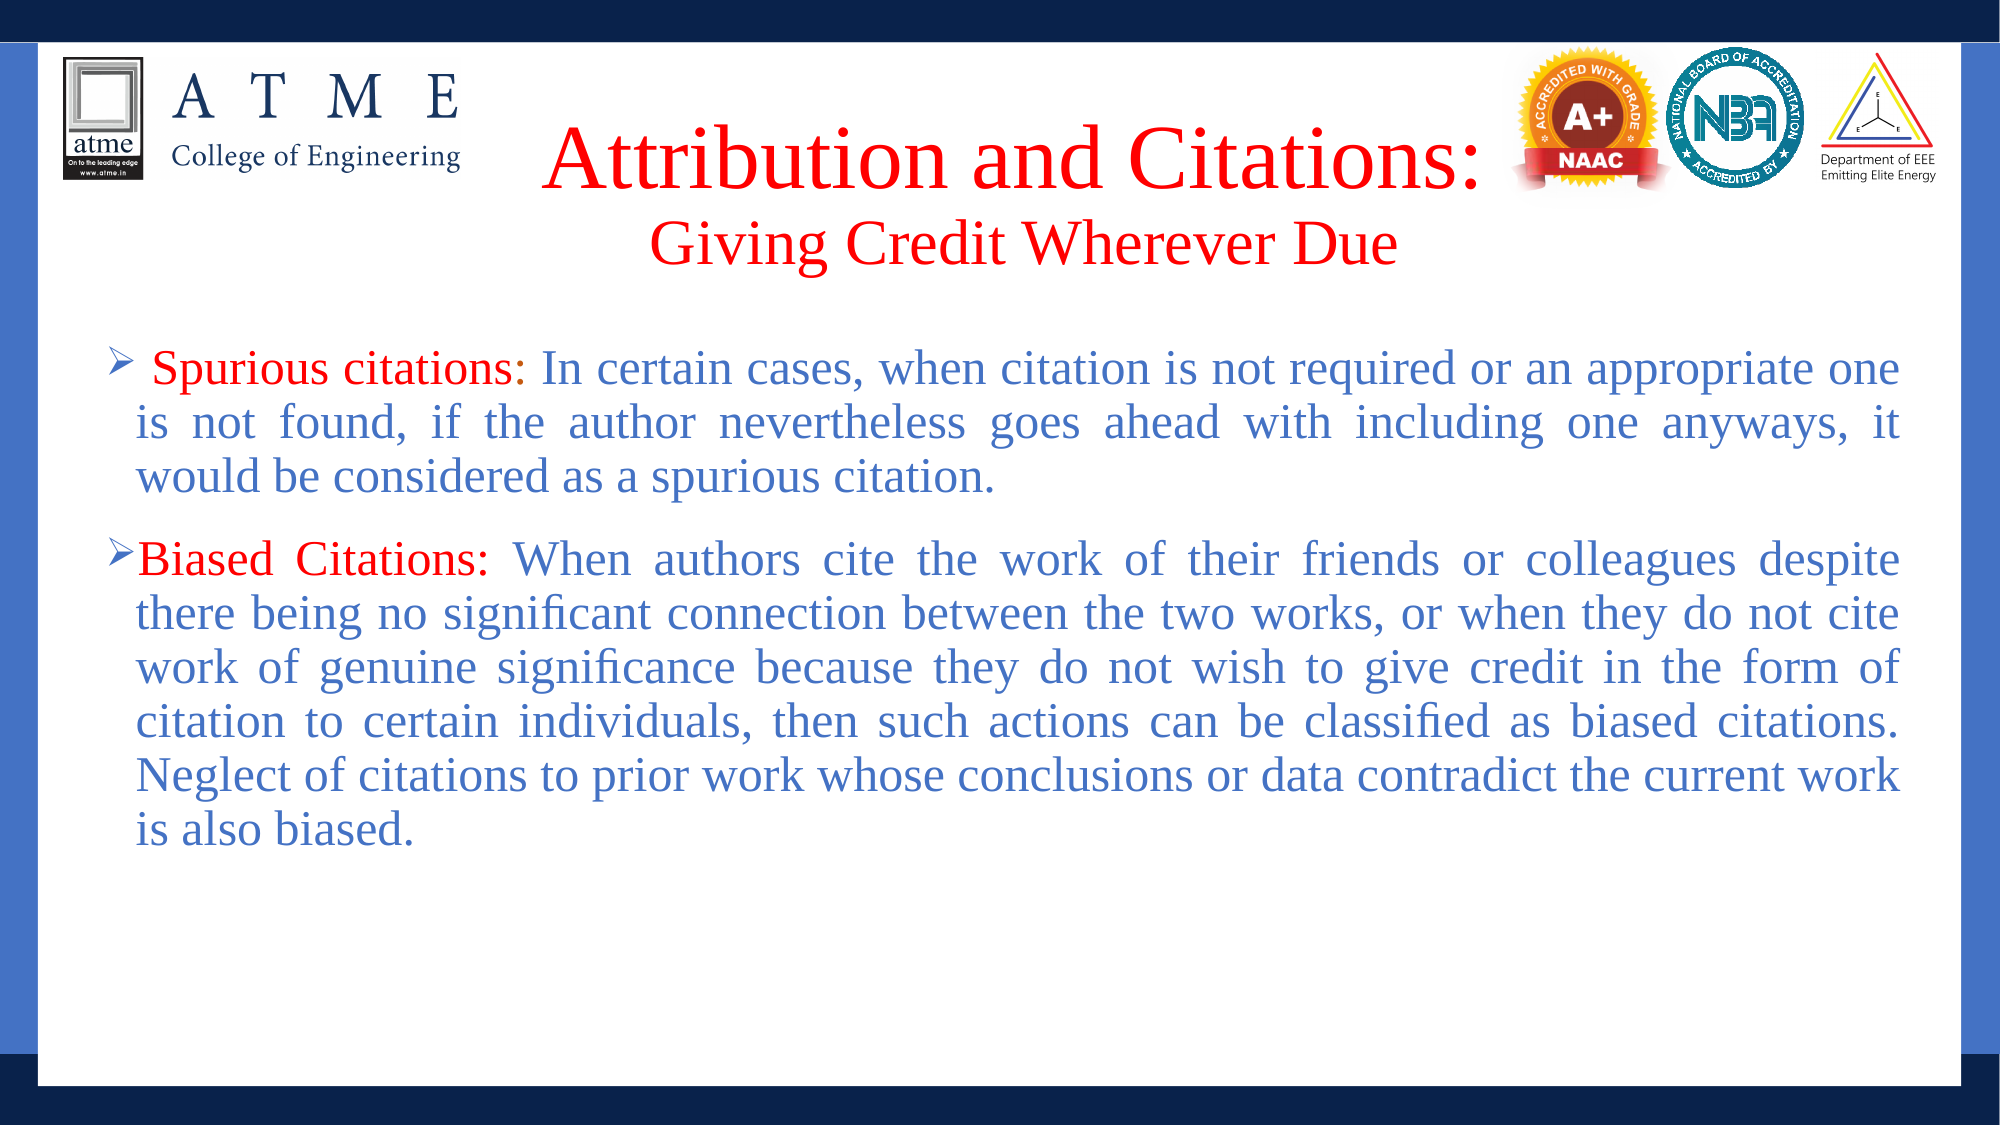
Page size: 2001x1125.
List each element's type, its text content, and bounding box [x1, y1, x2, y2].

list Spurious citations: In certain cases, when citation is not required or an appropriate one is not found, if the author nevertheless goes ahead with including one anyways, it would be considered as a spurious citation. Biased Citations: When authors cite the work of their friends or colleagues despite there being no signiﬁcant connection between the two works, or when they do not cite work of genuine signiﬁcance because they do not wish to give credit in the form of citation to certain individuals, then such actions can be classiﬁed as biased citations. Neglect of citations to prior work whose conclusions or data contradict the current work is also biased. [83, 334, 1917, 944]
picture [63, 57, 461, 180]
picture [0, 1054, 2000, 1125]
title Attribution and Citations: Giving Credit Wherever Due [350, 99, 1700, 288]
picture [1666, 47, 1804, 188]
picture [1531, 60, 1651, 99]
picture [0, 0, 2000, 43]
picture [1815, 49, 1939, 184]
